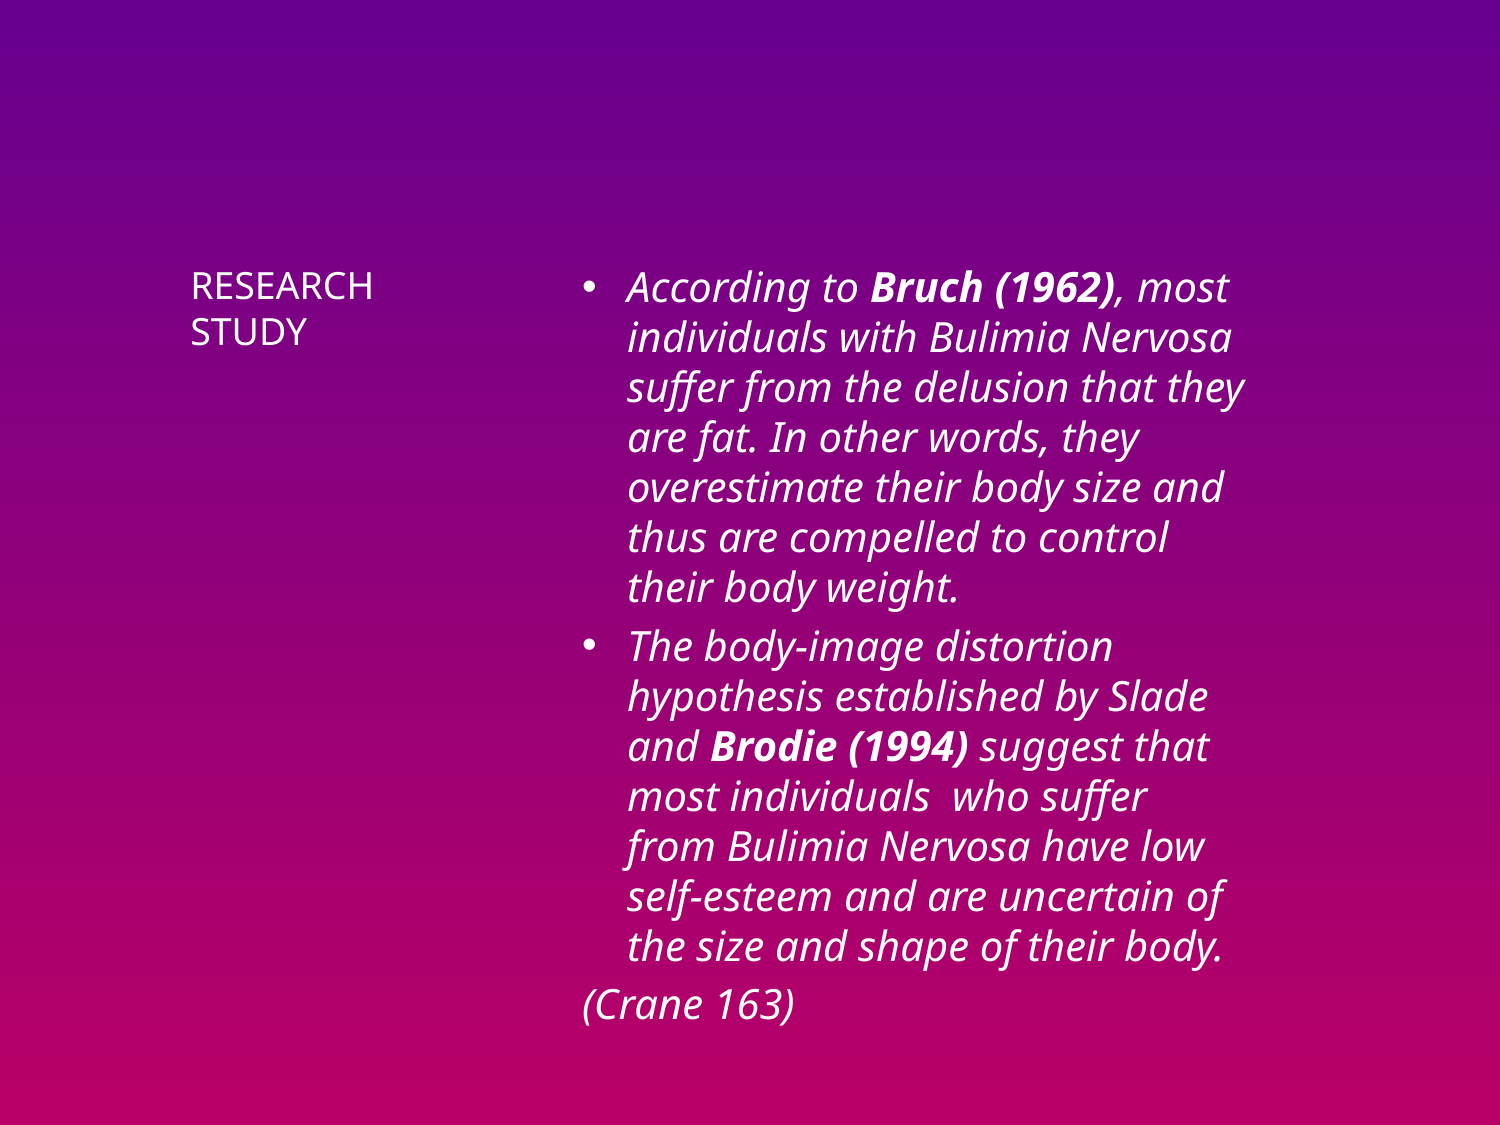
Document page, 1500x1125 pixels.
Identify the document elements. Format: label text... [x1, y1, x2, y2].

title Research study [175, 254, 516, 580]
list According to Bruch (1962), most individuals with Bulimia Nervosa suffer from the delusion that they are fat. In other words, they overestimate their body size and thus are compelled to control their body weight. The body-image distortion hypothesis established by Slade and Brodie (1994) suggest that most individuals who suffer from Bulimia Nervosa have low self-esteem and are uncertain of the size and shape of their body. (Crane 163) [566, 253, 1260, 891]
